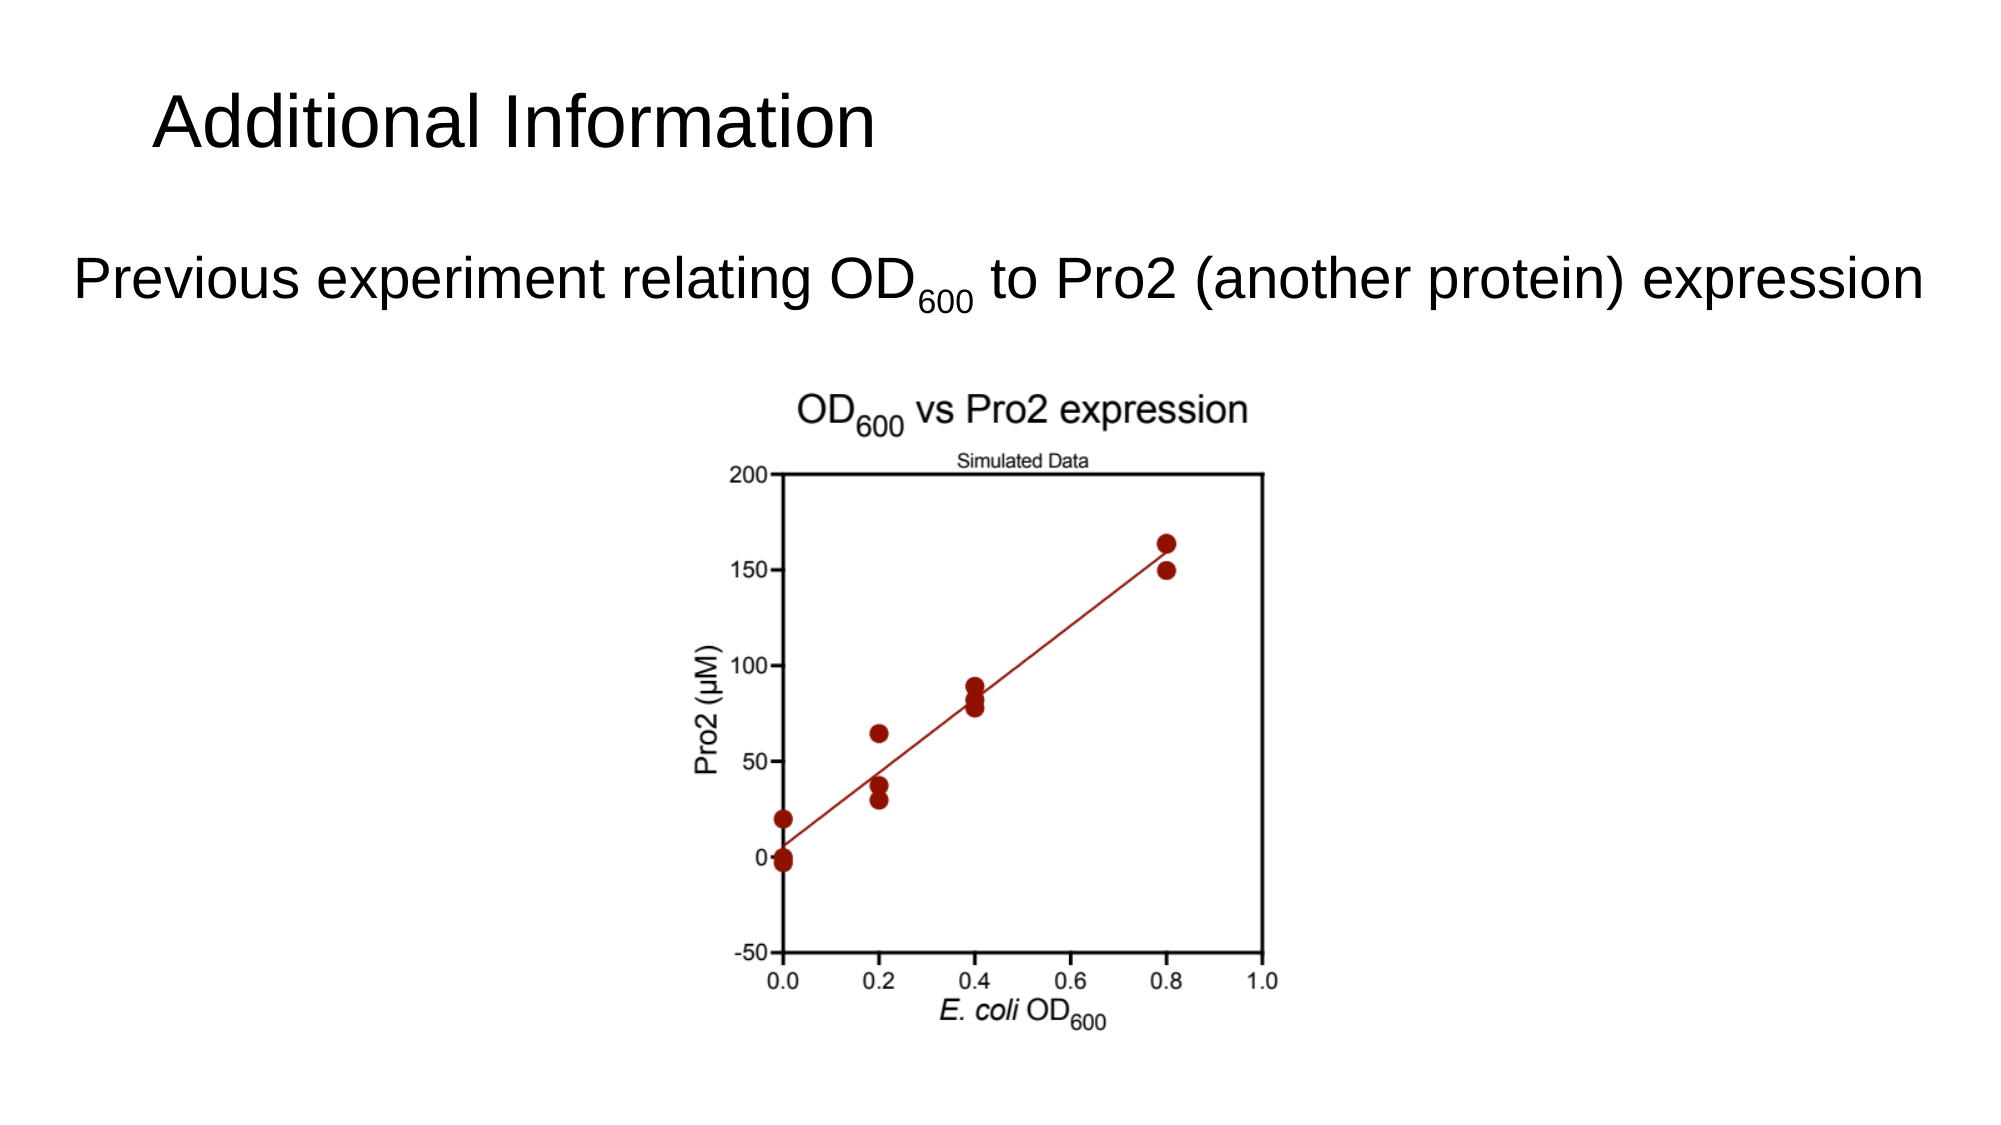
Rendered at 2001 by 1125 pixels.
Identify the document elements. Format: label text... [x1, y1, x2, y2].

picture [682, 377, 1318, 1043]
title Additional Information [137, 14, 1863, 232]
text_box Previous experiment relating OD600 to Pro2 (another protein) expression [58, 232, 1941, 328]
